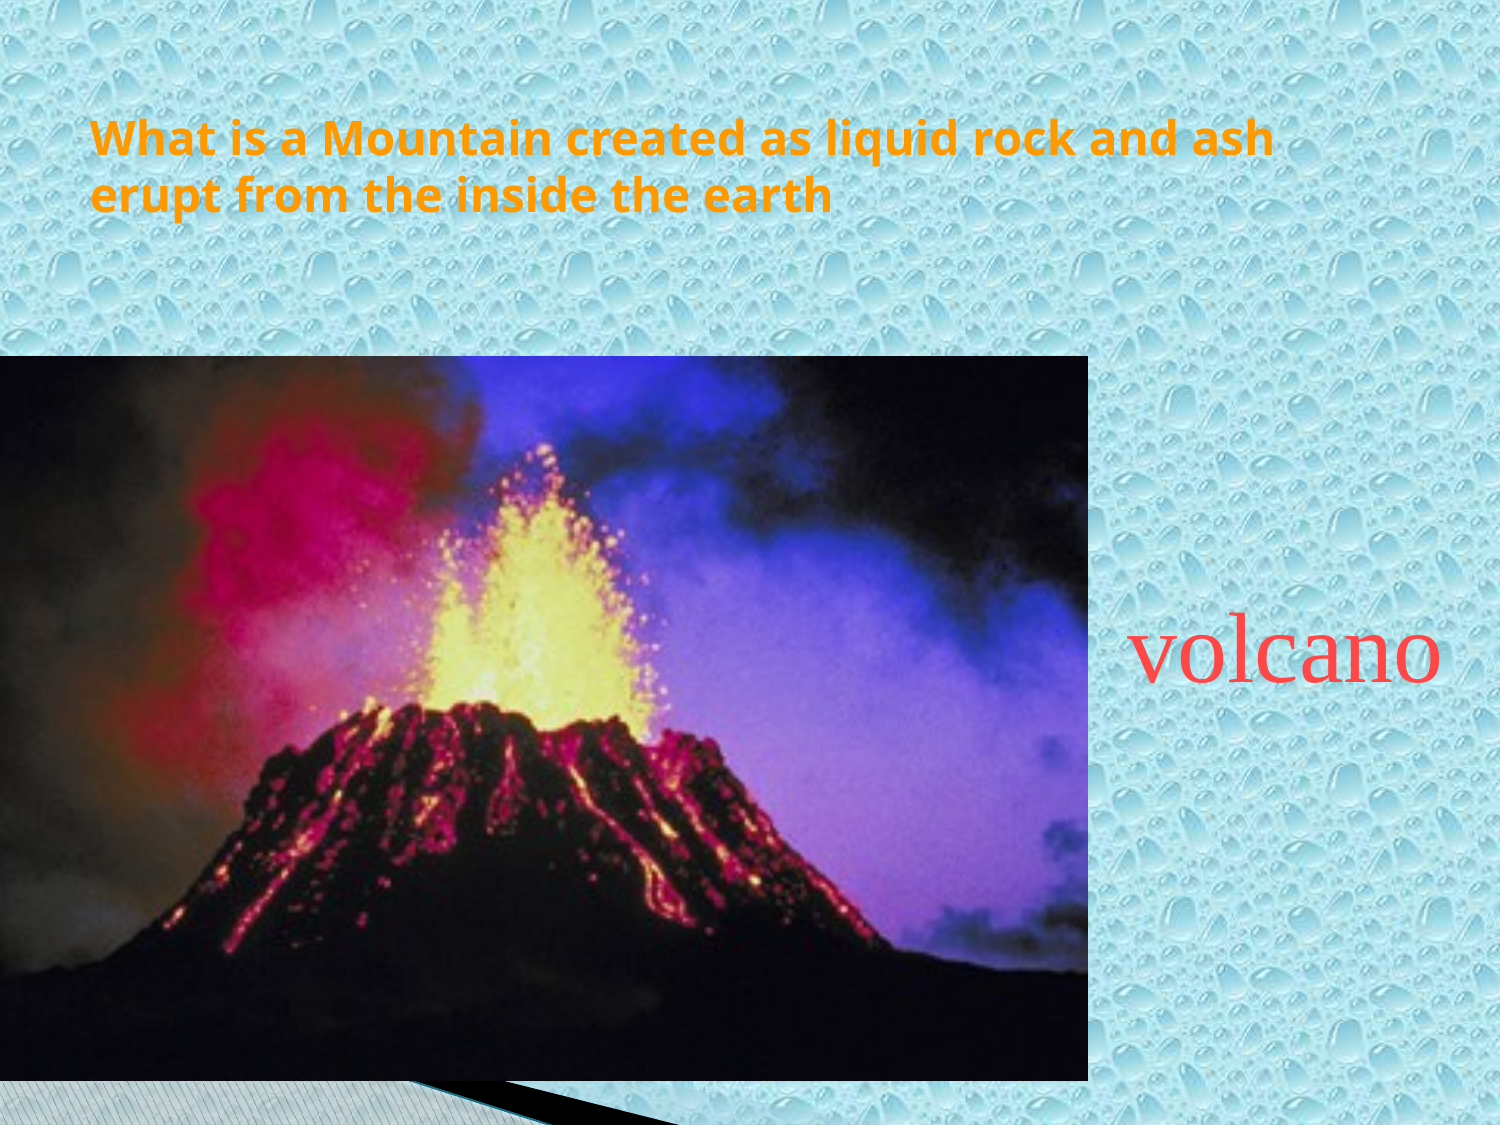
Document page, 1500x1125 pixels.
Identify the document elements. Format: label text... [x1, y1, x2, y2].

title What is a Mountain created as liquid rock and ash erupt from the inside the earth [75, 99, 1425, 288]
picture [0, 0, 1500, 1125]
text_box volcano [1112, 575, 1463, 710]
